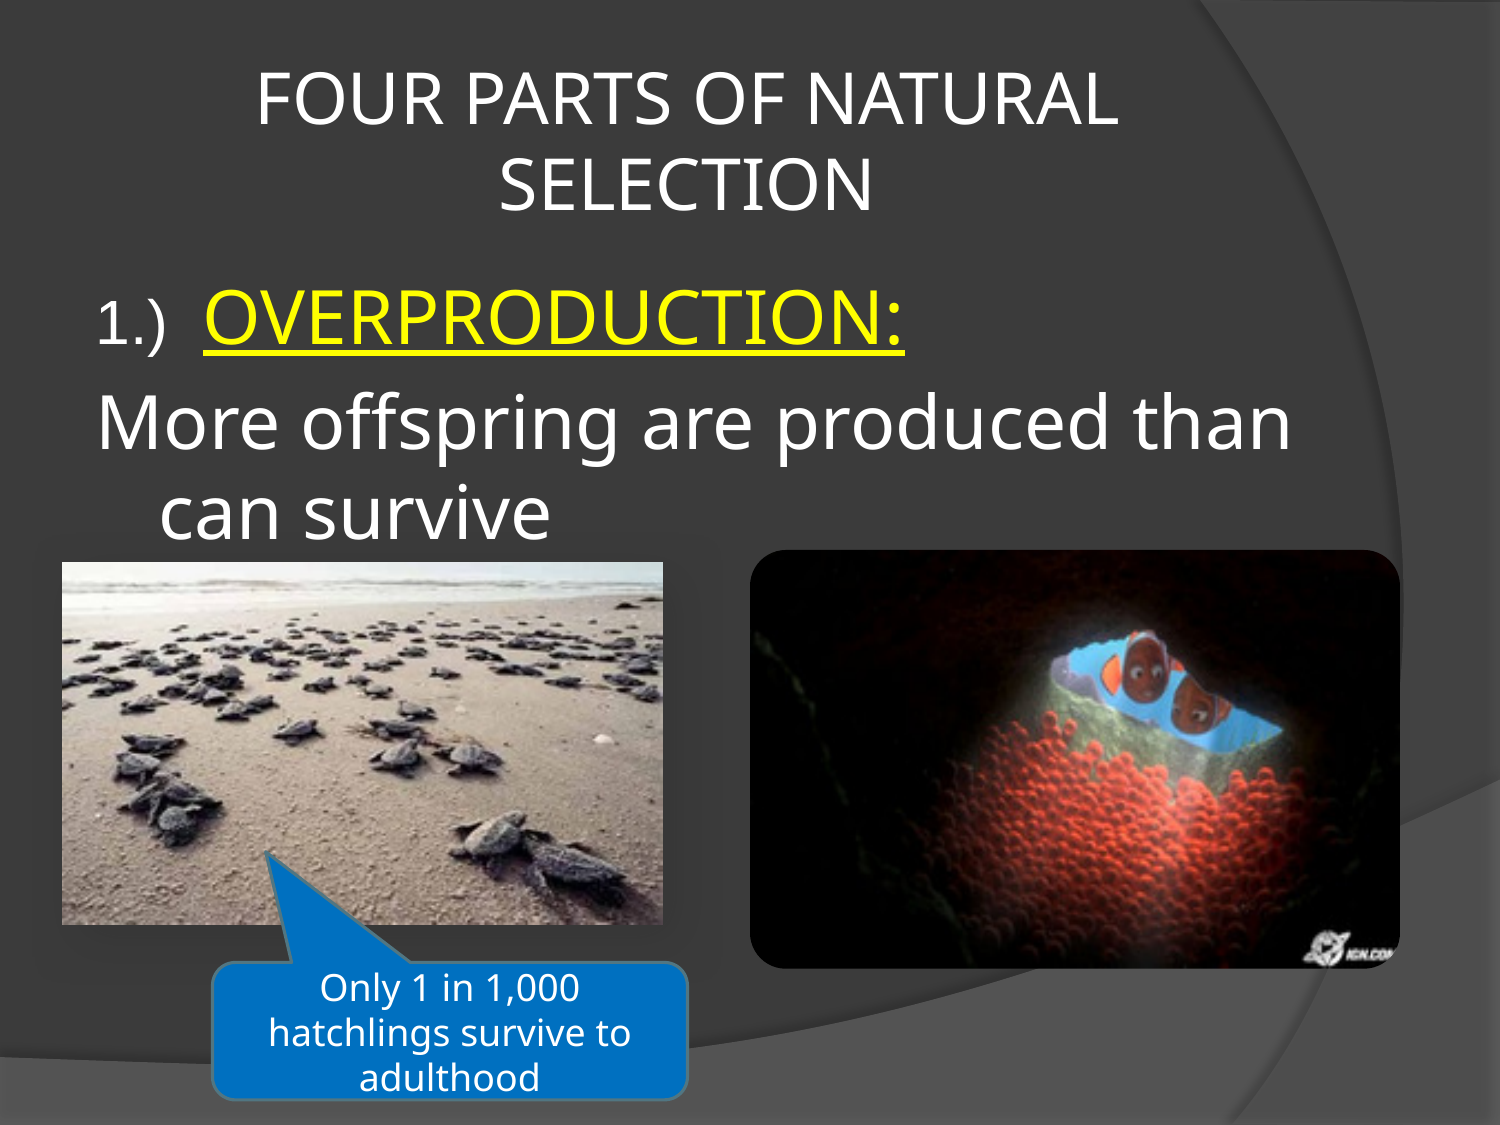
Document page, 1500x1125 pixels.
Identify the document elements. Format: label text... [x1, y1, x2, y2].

title FOUR PARTS OF NATURAL SELECTION [75, 45, 1300, 233]
text_box Only 1 in 1,000 hatchlings survive to adulthood [210, 937, 690, 1102]
list 1.) OVERPRODUCTION: More offspring are produced than can survive [75, 262, 1438, 1005]
picture [62, 562, 663, 926]
picture [749, 549, 1401, 969]
